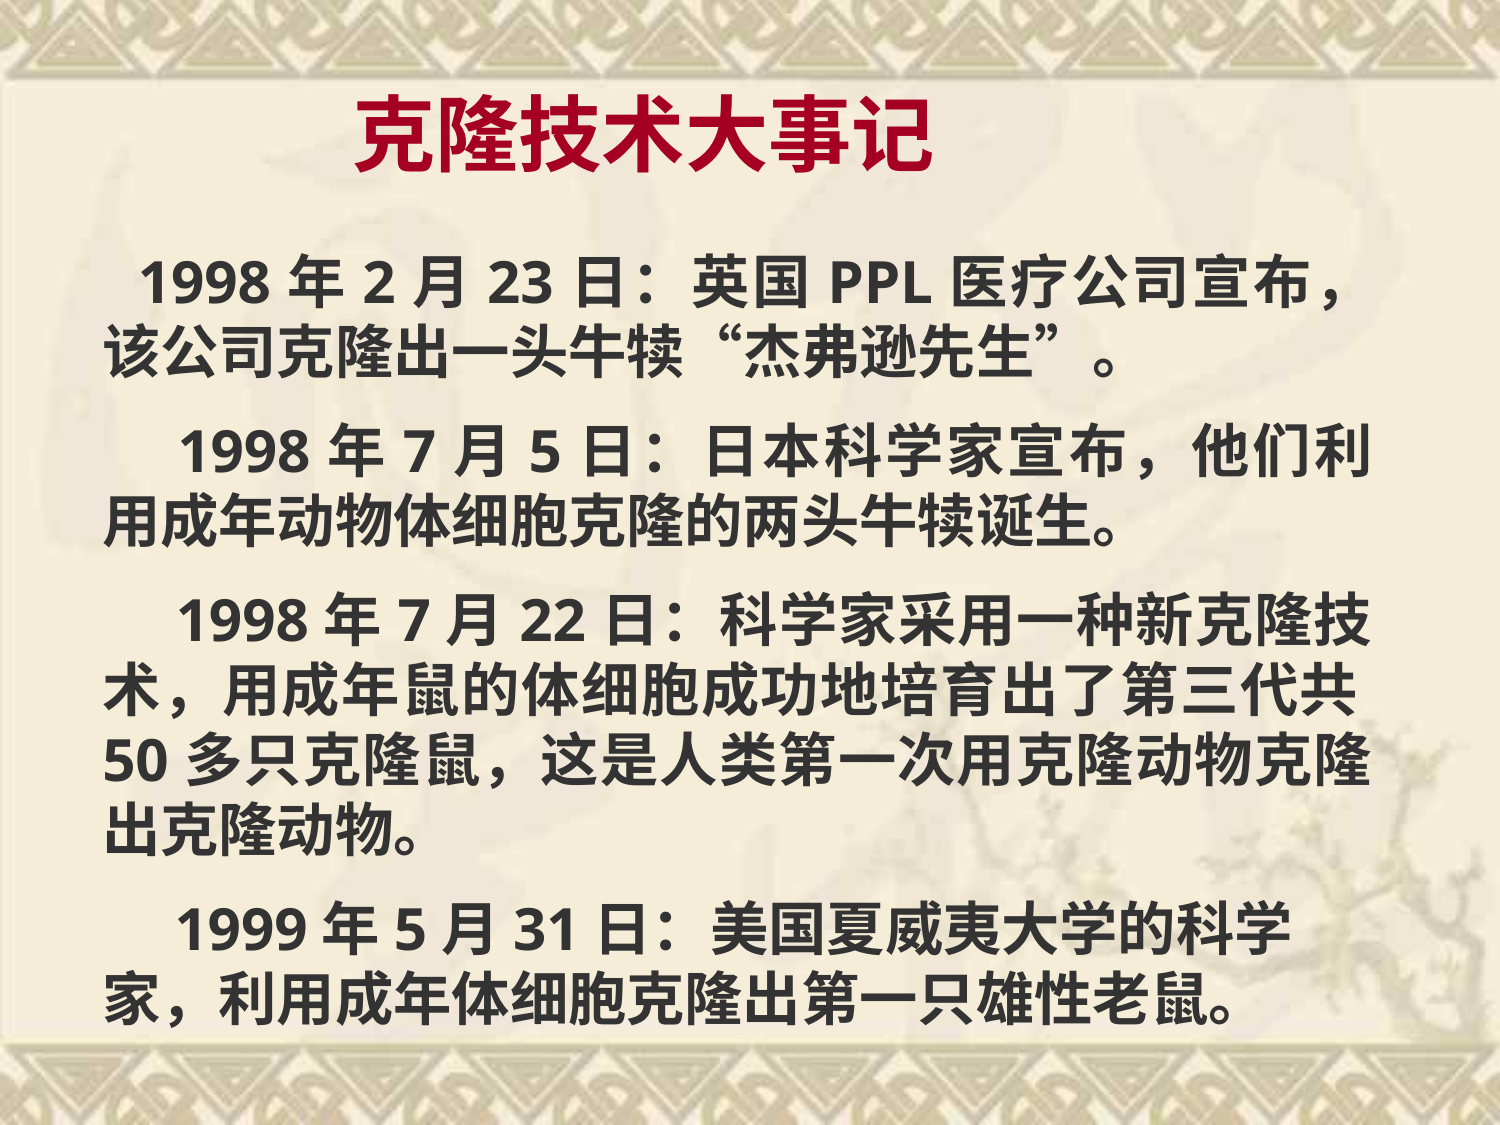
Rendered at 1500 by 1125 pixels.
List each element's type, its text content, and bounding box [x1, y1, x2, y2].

picture [0, 0, 1500, 1125]
text_box 克隆技术大事记 [337, 75, 1050, 190]
text_box 1998年2月23日：英国PPL医疗公司宣布，该公司克隆出一头牛犊“杰弗逊先生”。 1998年7月5日：日本科学家宣布，他们利用成年动物体细胞克隆的两头牛犊诞生。 1998年7月22日：科学家采用一种新克隆技术，用成年鼠的体细胞成功地培育出了第三代共50多只克隆鼠，这是人类第一次用克隆动物克隆出克隆动物。 1999年5月31日：美国夏威夷大学的科学家，利用成年体细胞克隆出第一只雄性老鼠。 [87, 237, 1388, 1040]
